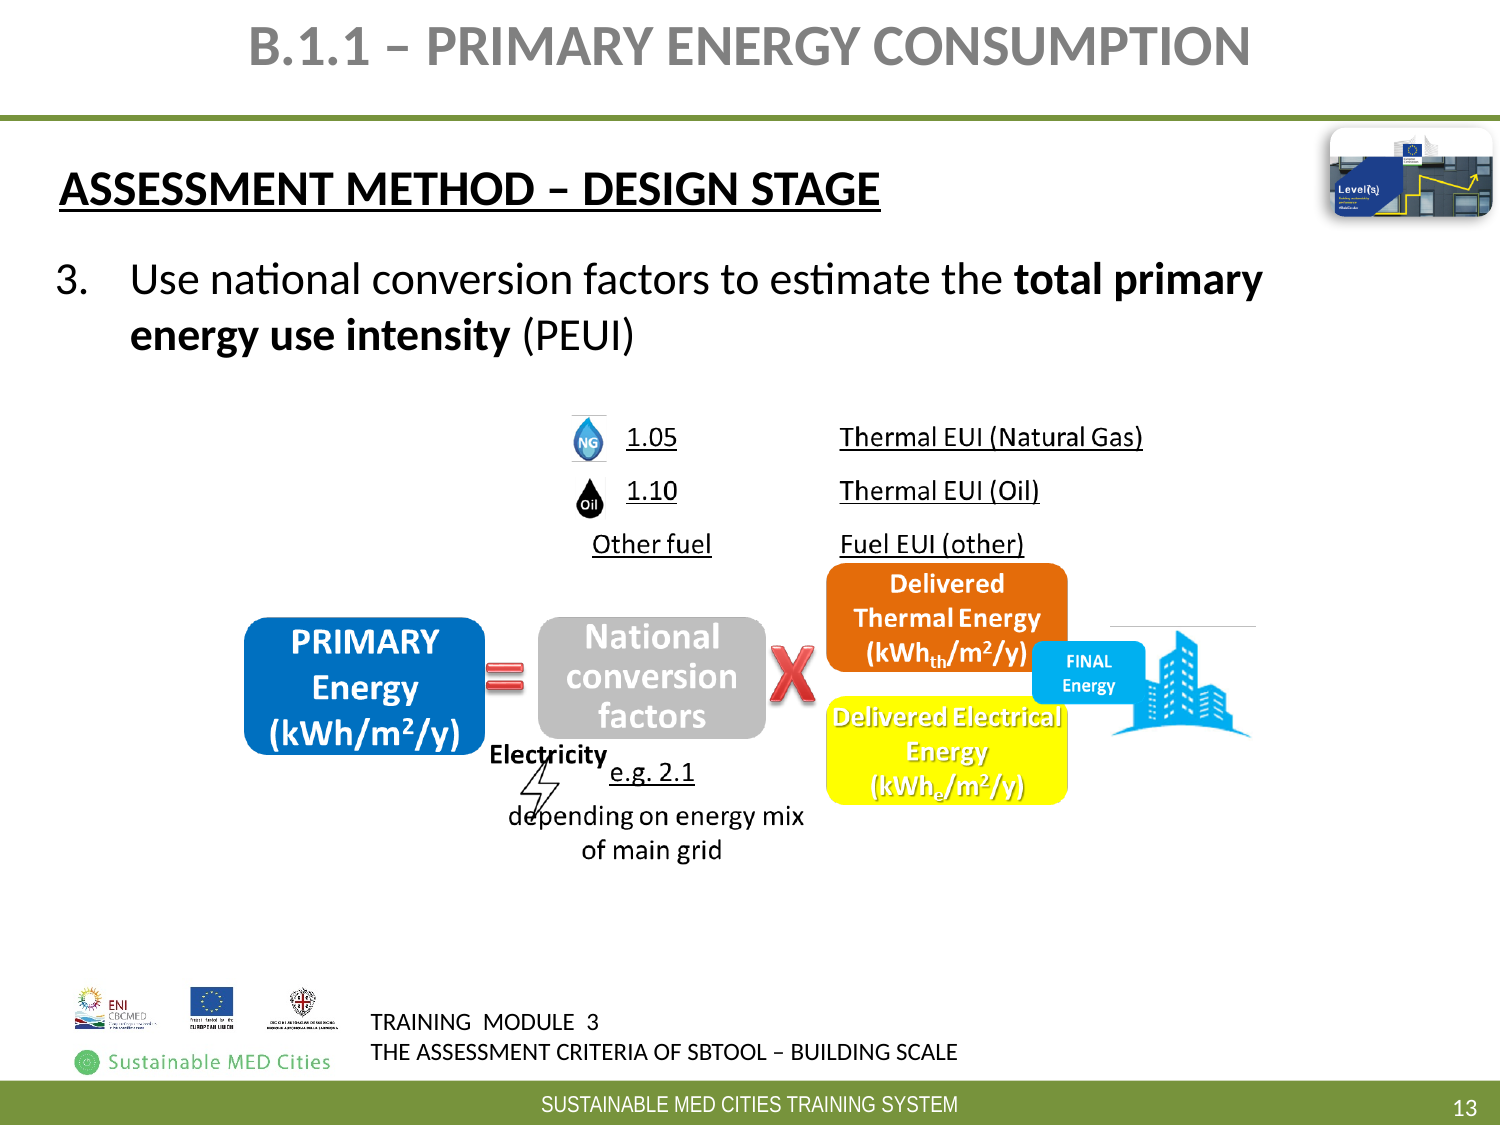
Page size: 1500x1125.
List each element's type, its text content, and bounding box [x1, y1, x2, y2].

text_box Use national conversion factors to estimate the total primary energy use intensity (PEUI) [39, 241, 1389, 816]
text_box ASSESSMENT METHOD – DESIGN STAGE [43, 147, 1331, 235]
picture [1329, 127, 1493, 217]
picture [244, 409, 1256, 885]
picture [62, 978, 356, 1080]
slide_number 13 [1142, 1076, 1493, 1125]
